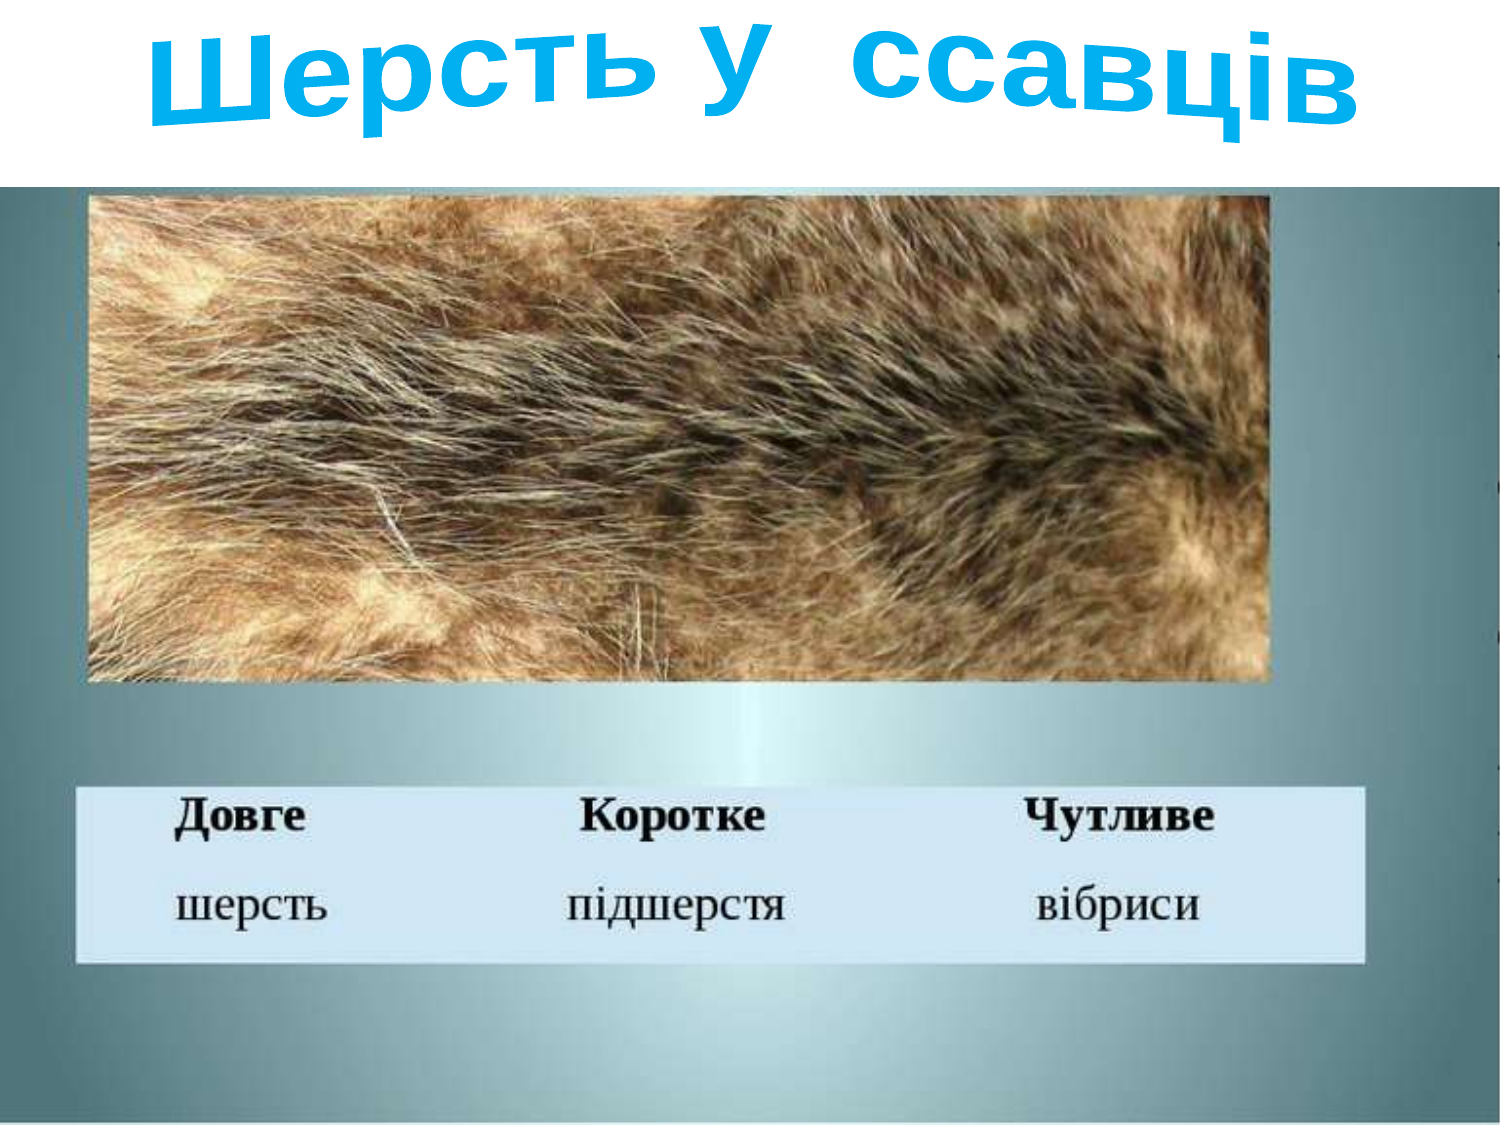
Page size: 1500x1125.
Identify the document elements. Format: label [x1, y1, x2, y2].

picture [0, 187, 1500, 1125]
